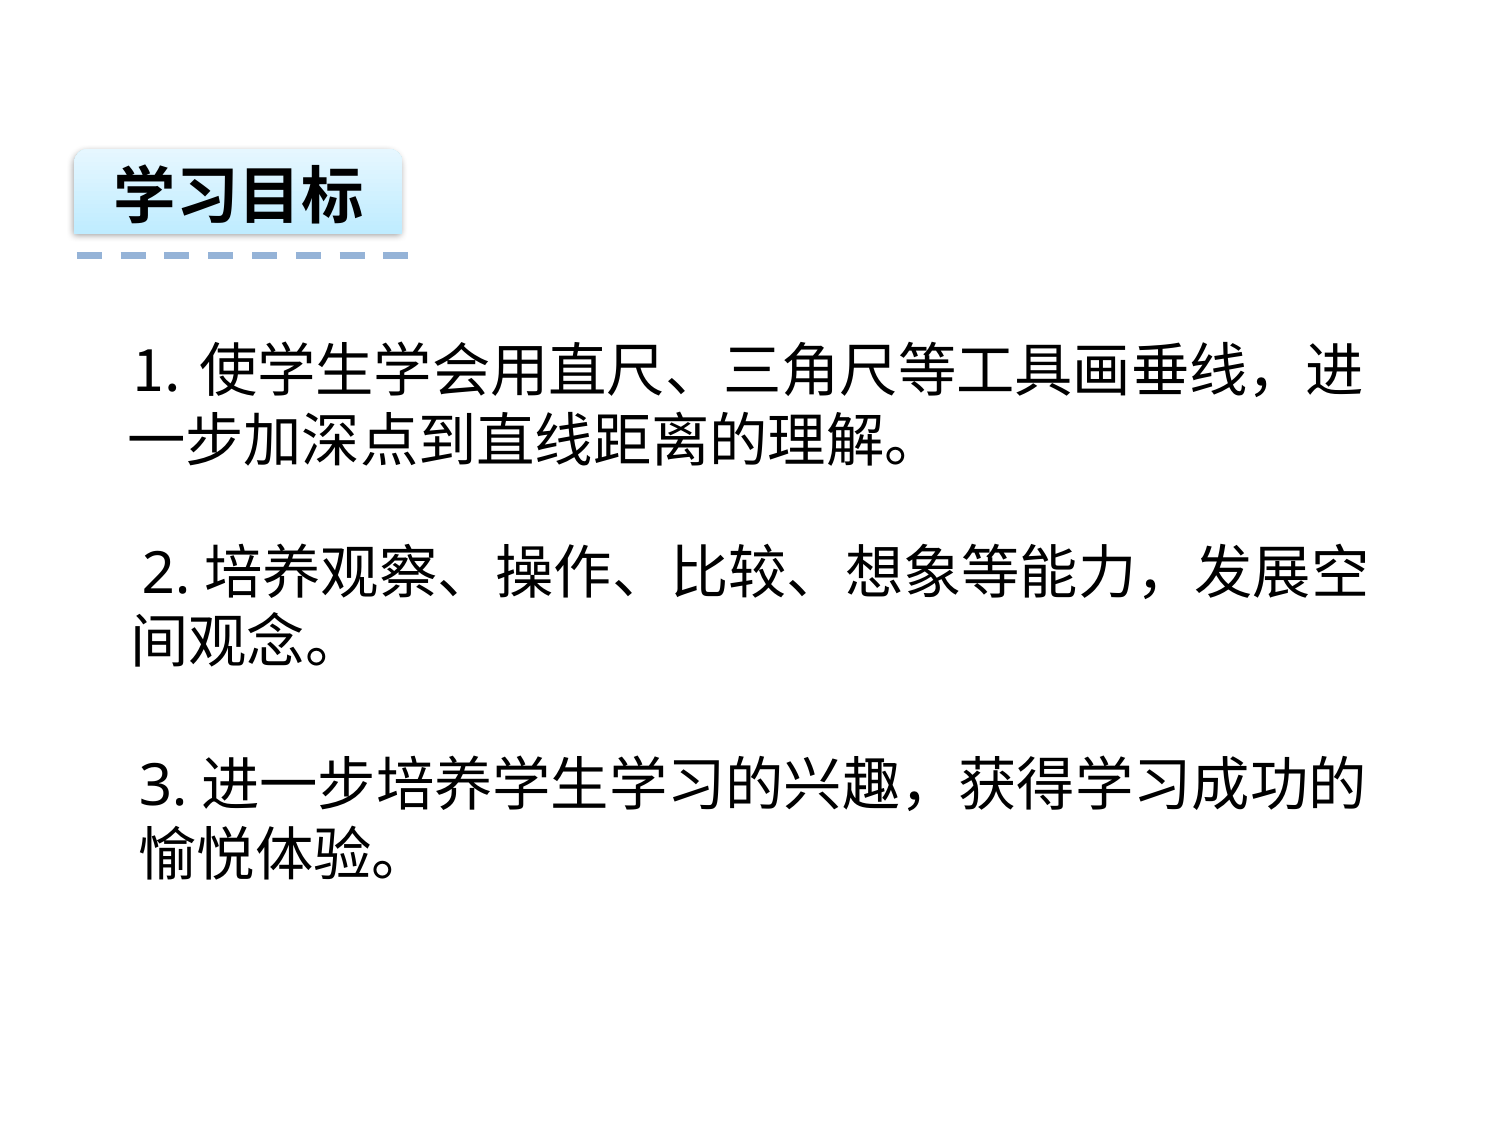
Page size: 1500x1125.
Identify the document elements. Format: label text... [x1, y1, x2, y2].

text_box 2.培养观察、操作、比较、想象等能力，发展空 间观念。 [76, 527, 1388, 682]
text_box ⒈使学生学会用直尺、三角尺等工具画垂线，进一步加深点到直线距离的理解。 [112, 326, 1424, 481]
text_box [73, 148, 408, 256]
text_box 3.进一步培养学生学习的兴趣，获得学习成功的愉悦体验。 [123, 739, 1412, 895]
